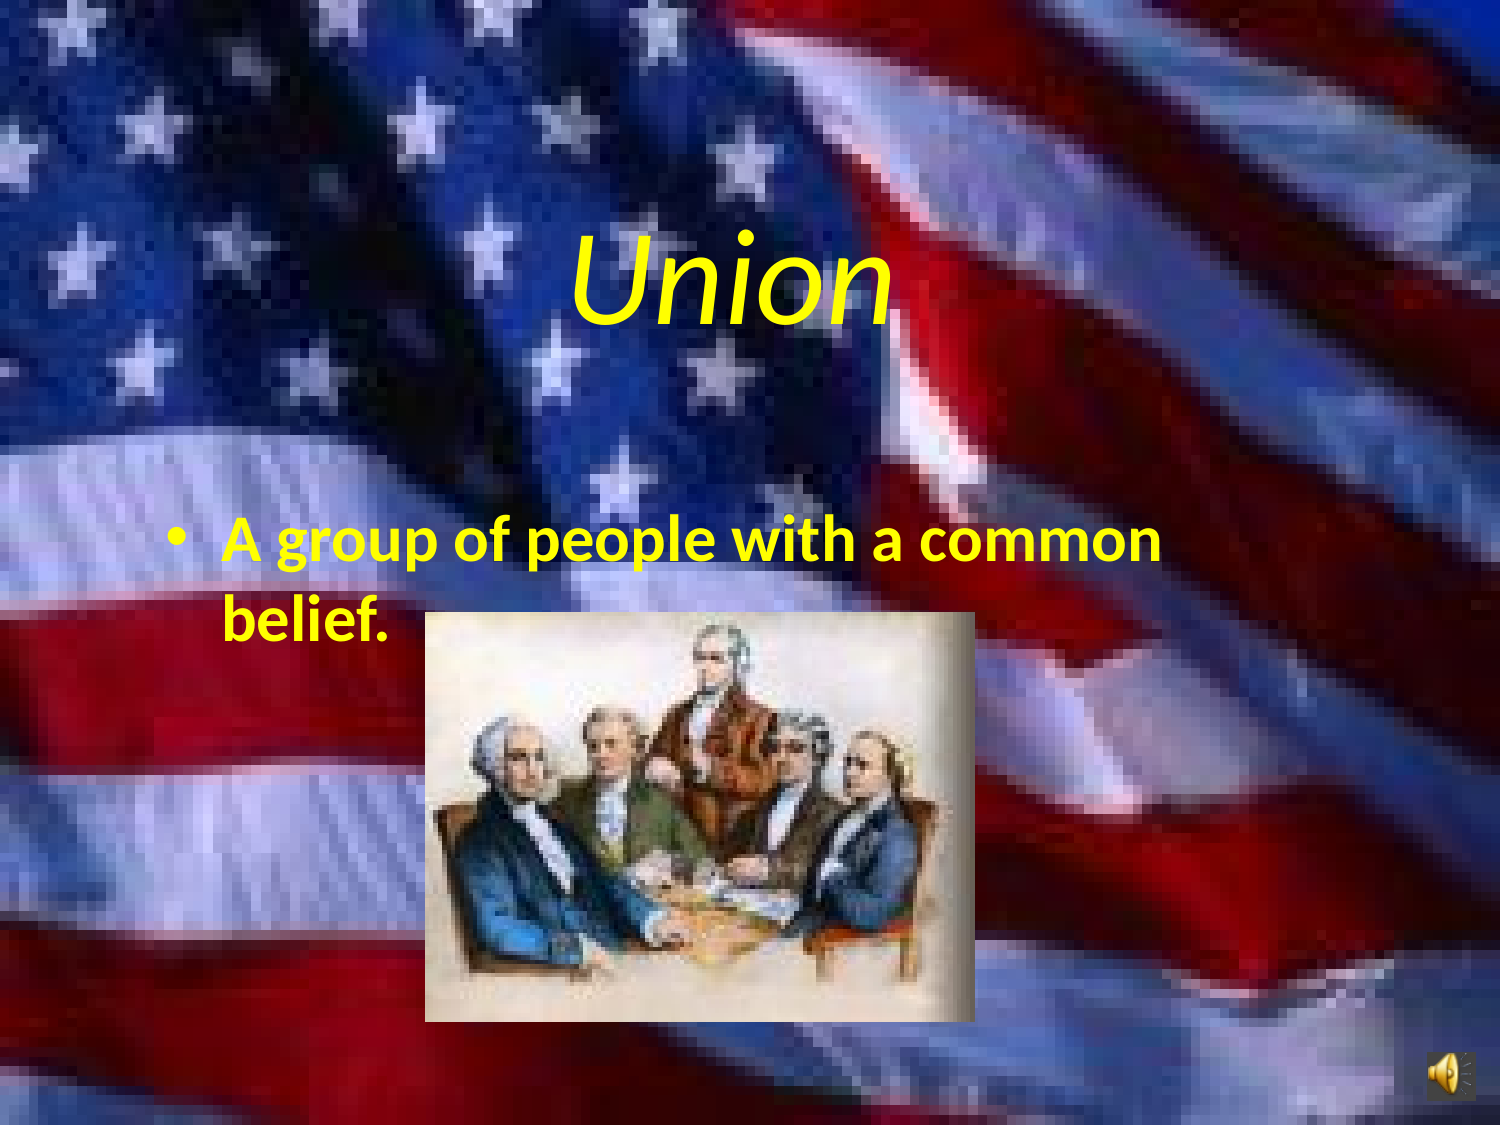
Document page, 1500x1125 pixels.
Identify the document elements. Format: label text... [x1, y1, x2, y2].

list A group of people with a common belief. [150, 487, 1250, 838]
title Union [75, 174, 1388, 365]
picture [0, 0, 1500, 1125]
